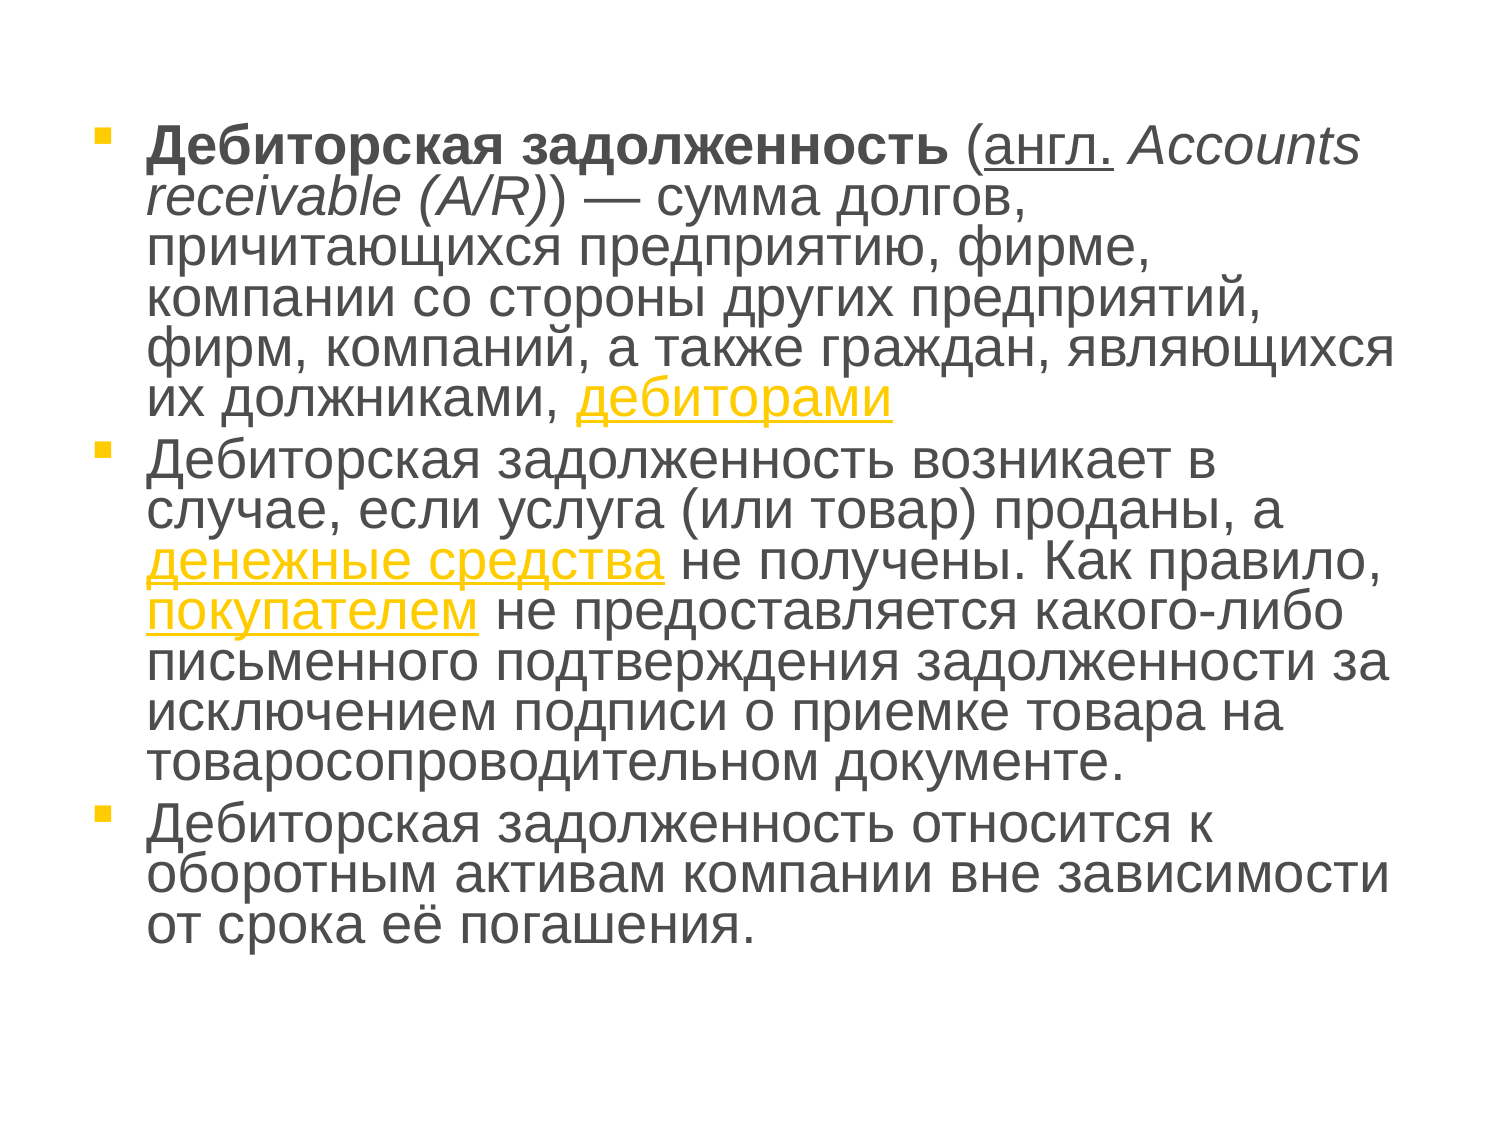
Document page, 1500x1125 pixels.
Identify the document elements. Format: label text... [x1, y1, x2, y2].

list Дебиторская задолженность (англ. Accounts receivable (A/R)) — сумма долгов, причитающихся предприятию, фирме, компании со стороны других предприятий, фирм, компаний, а также граждан, являющихся их должниками, дебиторами Дебиторская задолженность возникает в случае, если услуга (или товар) проданы, а денежные средства не получены. Как правило, покупателем не предоставляется какого-либо письменного подтверждения задолженности за исключением подписи о приемке товара на товаросопроводительном документе. Дебиторская задолженность относится к оборотным активам компании вне зависимости от срока её погашения. [74, 116, 1426, 1006]
